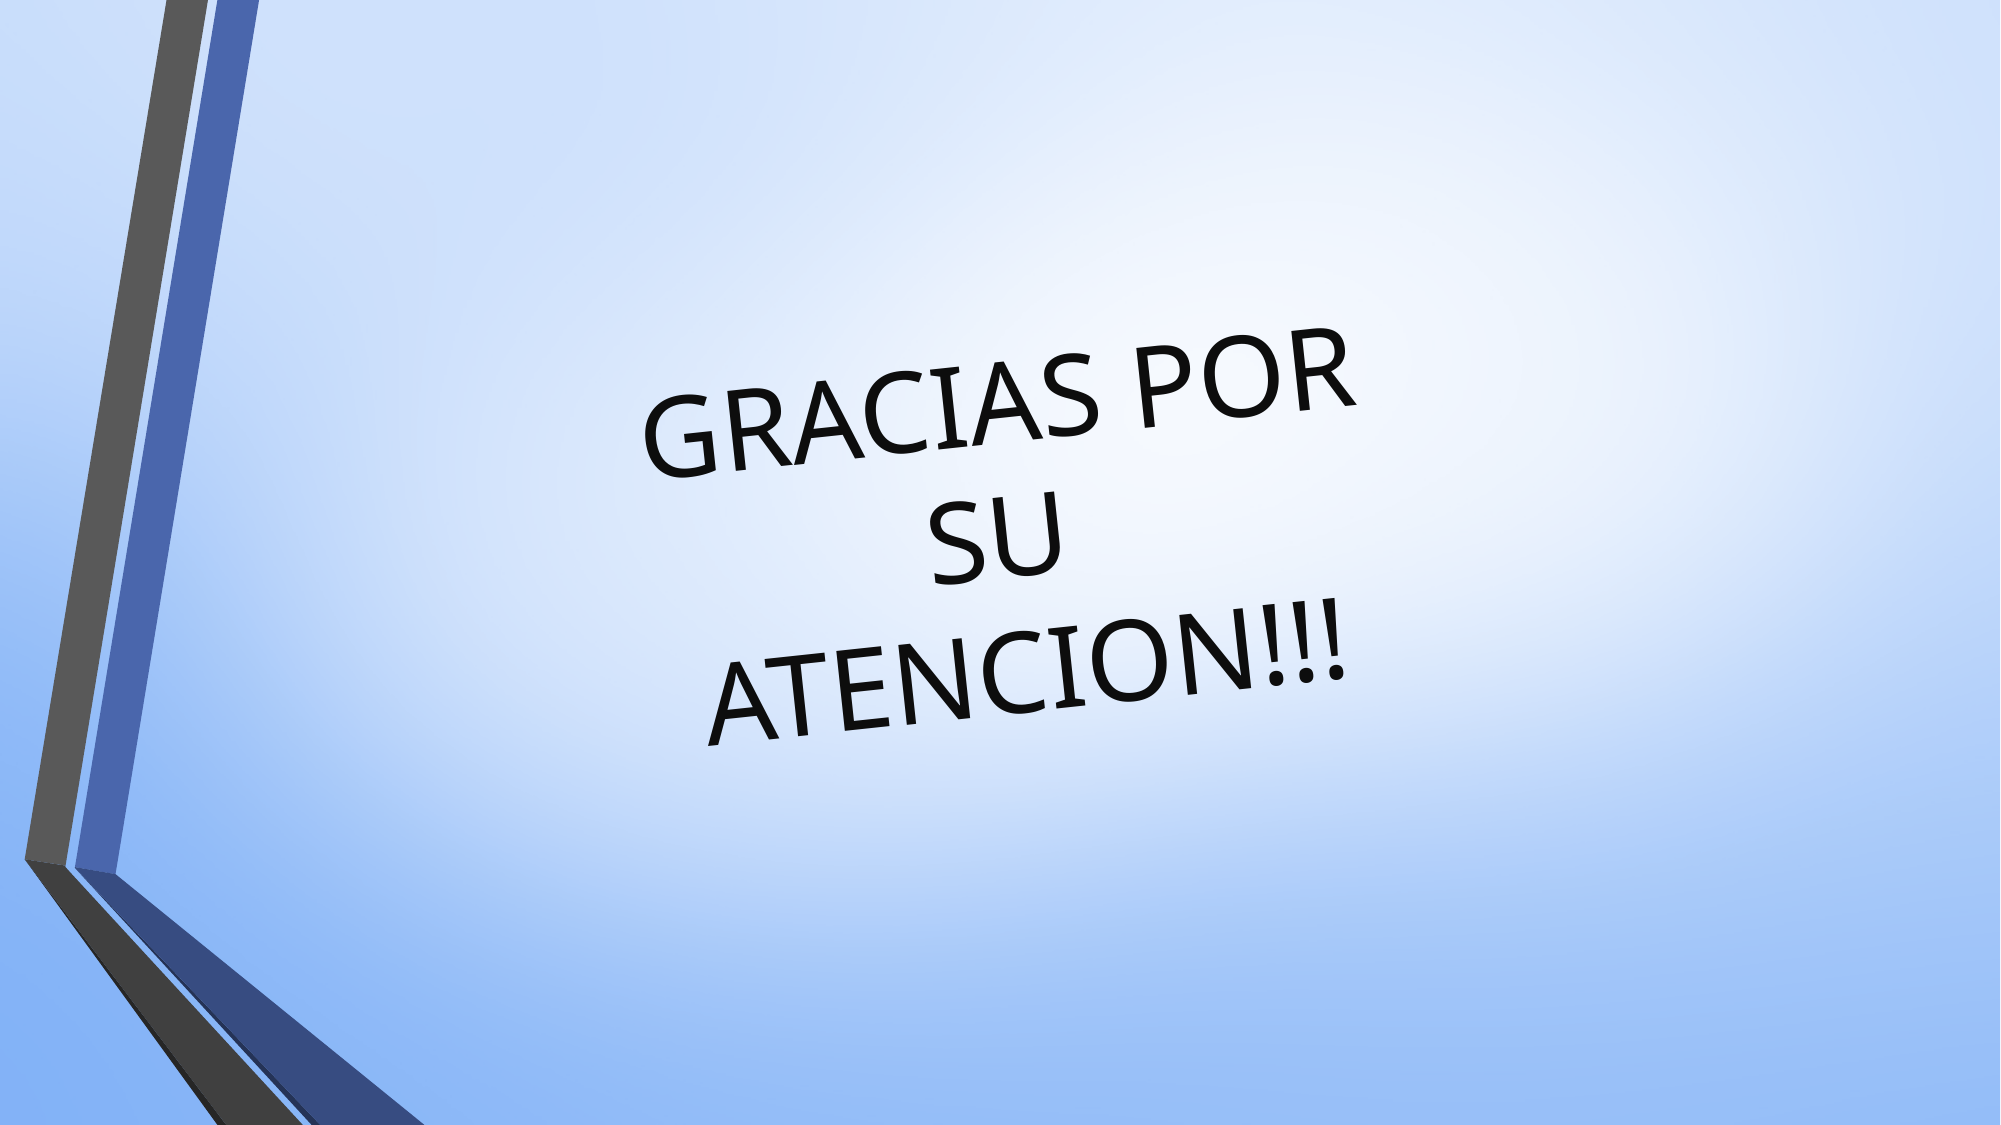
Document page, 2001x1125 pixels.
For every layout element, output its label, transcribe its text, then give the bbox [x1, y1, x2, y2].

text_box GRACIAS POR SU ATENCION!!! [515, 272, 1507, 793]
